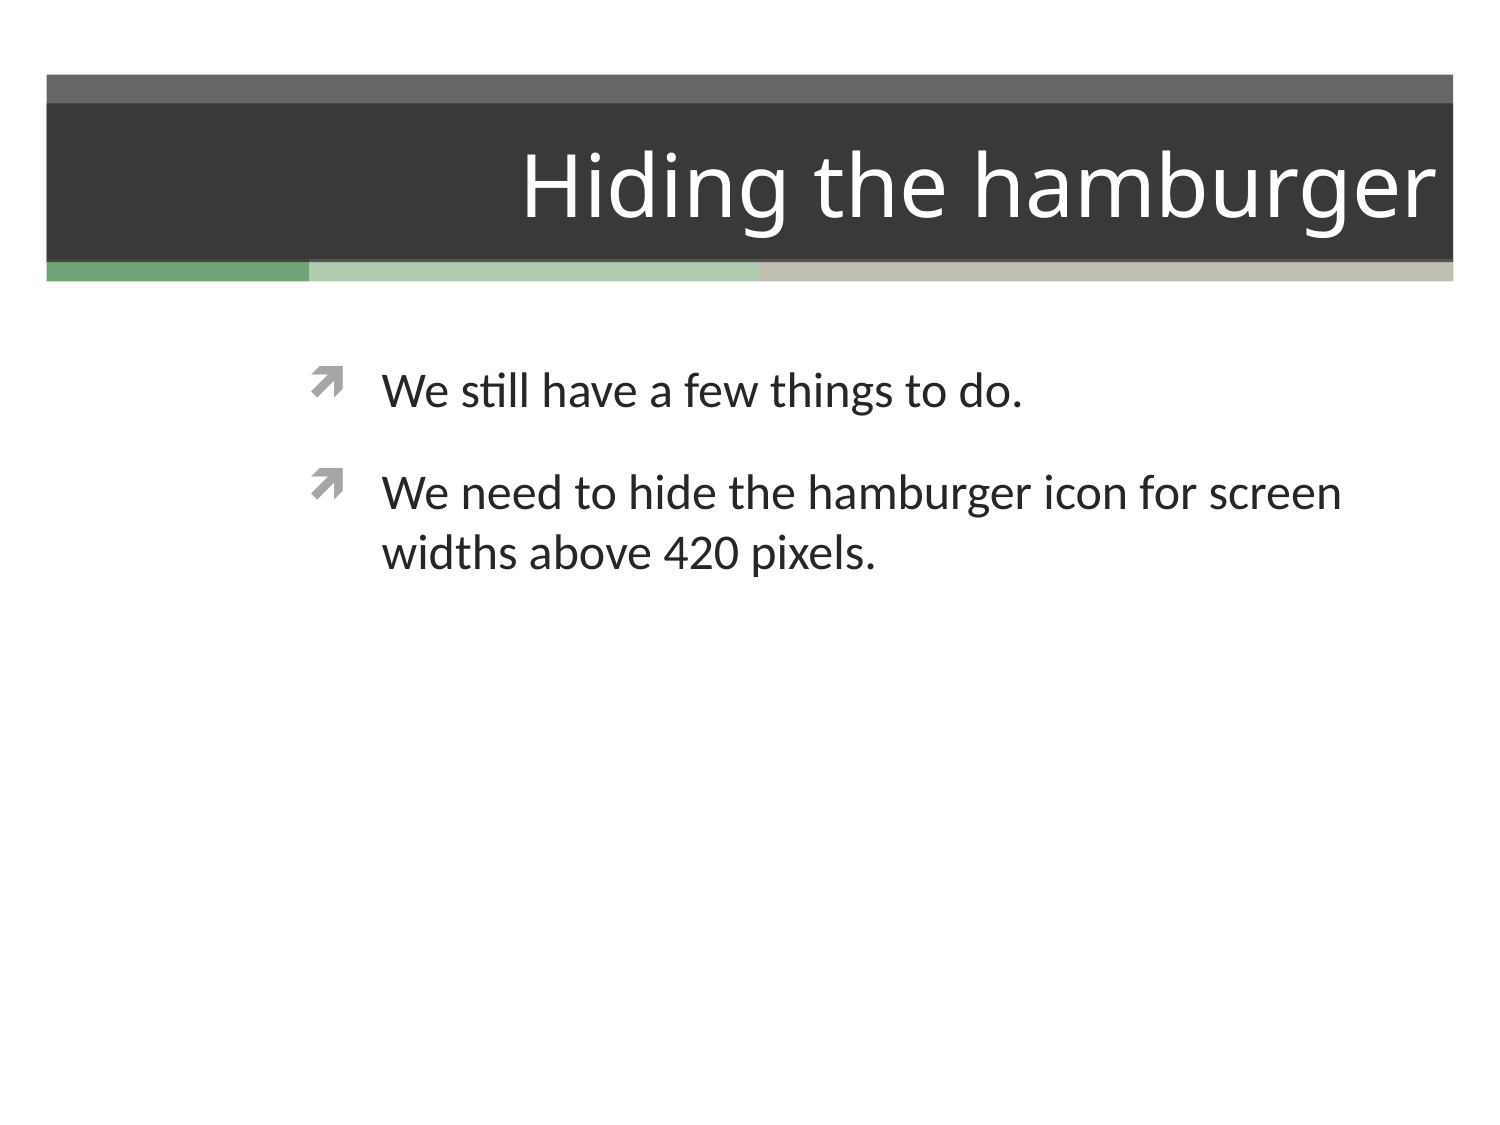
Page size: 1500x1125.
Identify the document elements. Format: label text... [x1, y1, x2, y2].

title Hiding the hamburger [46, 103, 1454, 263]
list We still have a few things to do. We need to hide the hamburger icon for screen widths above 420 pixels. [292, 350, 1454, 1005]
